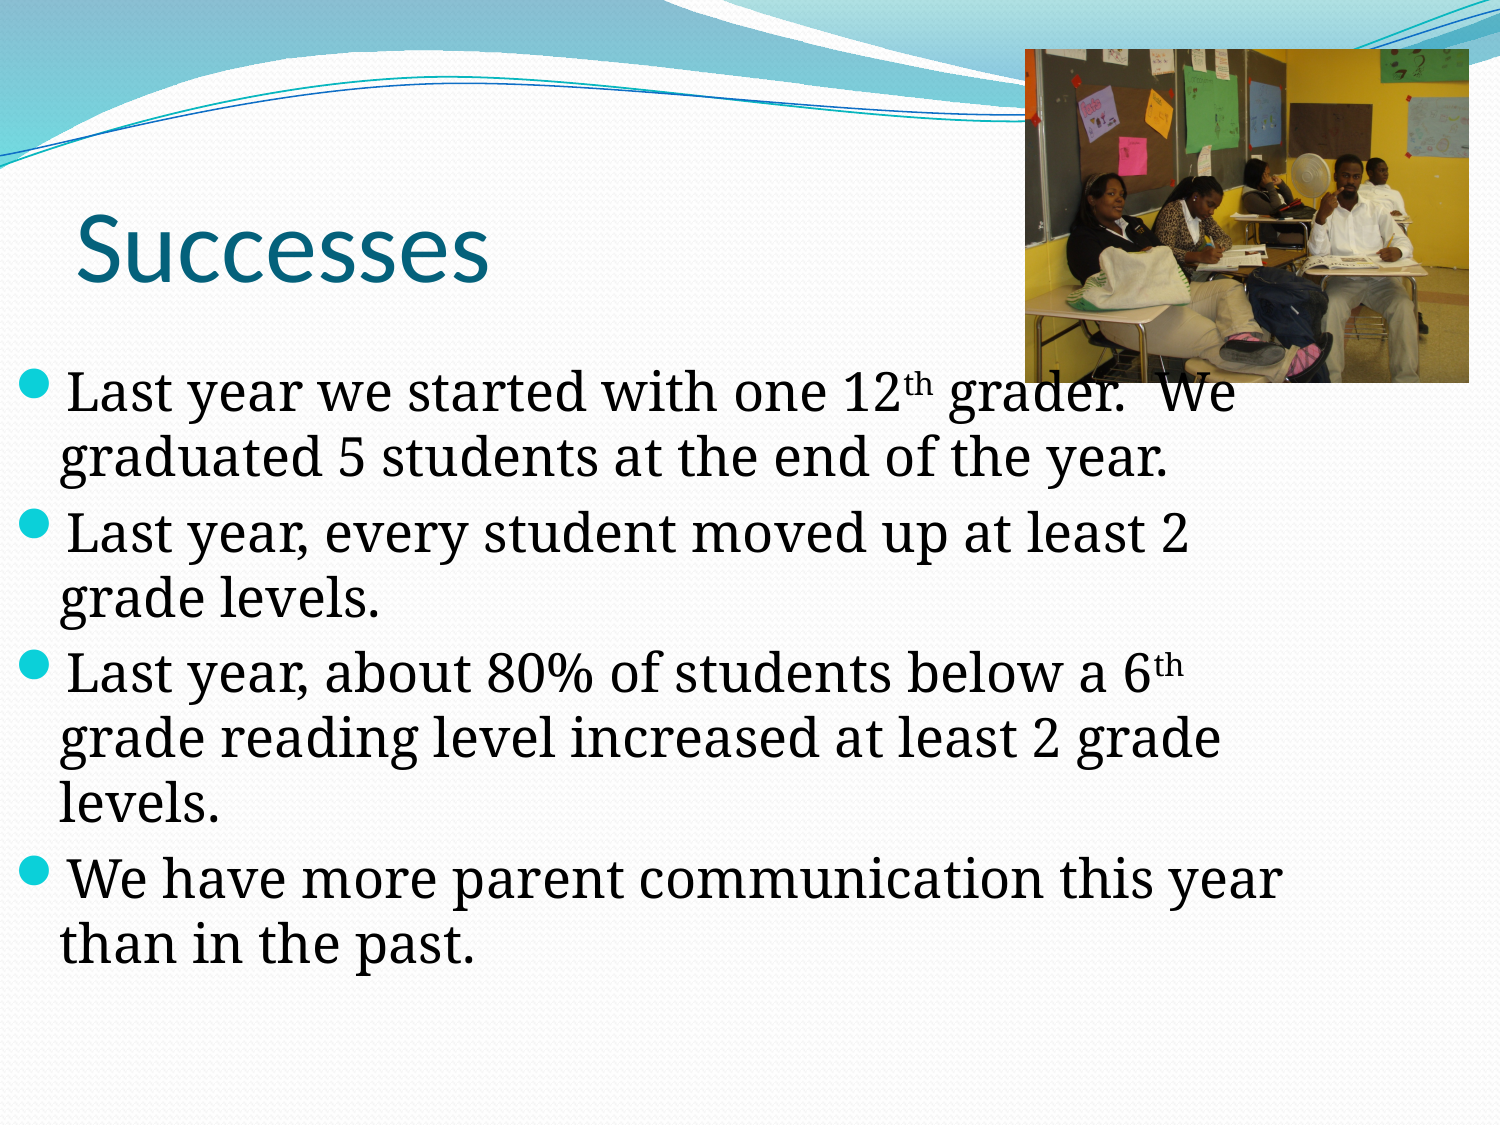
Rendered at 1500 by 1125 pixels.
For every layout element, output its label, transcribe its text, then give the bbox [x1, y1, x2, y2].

picture [1024, 49, 1469, 383]
list Last year we started with one 12th grader. We graduated 5 students at the end of the year. Last year, every student moved up at least 2 grade levels. Last year, about 80% of students below a 6th grade reading level increased at least 2 grade levels. We have more parent communication this year than in the past. [0, 350, 1350, 1070]
title Successes [75, 115, 1017, 303]
